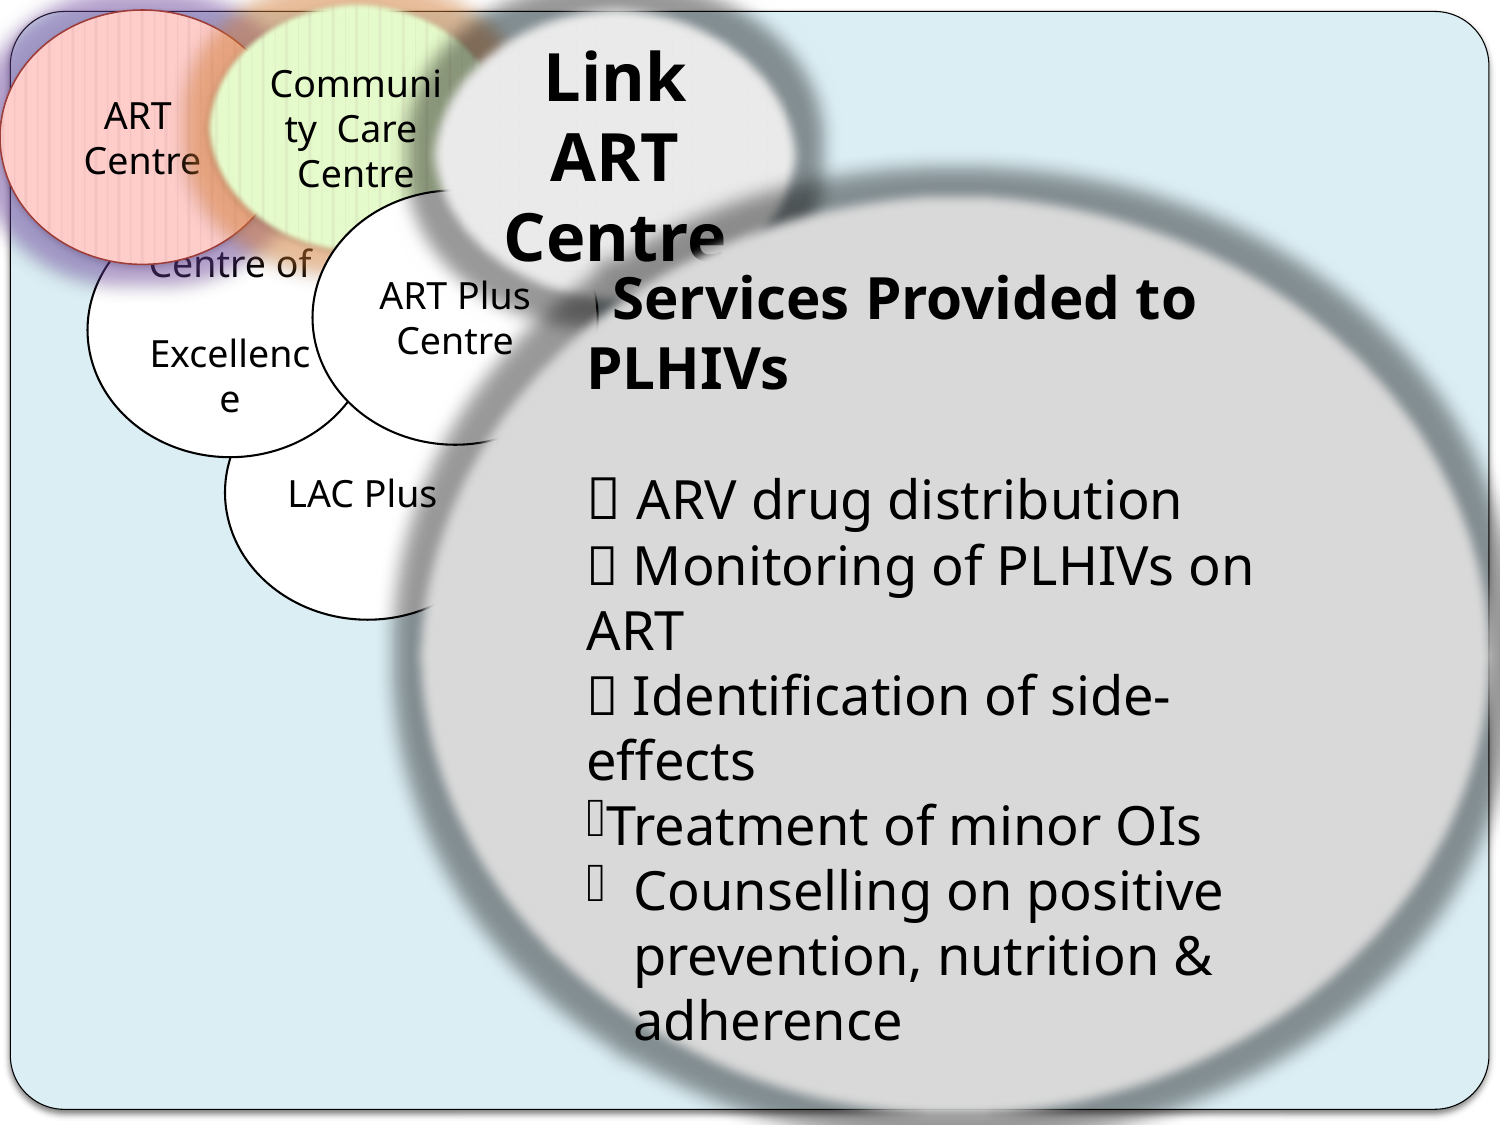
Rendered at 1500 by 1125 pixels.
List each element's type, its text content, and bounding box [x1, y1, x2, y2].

text_box Services Provided to PLHIVs  ARV drug distribution  Monitoring of PLHIVs on ART  Identification of side-effects Treatment of minor OIs Counselling on positive prevention, nutrition & adherence [428, 203, 1485, 1108]
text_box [0, 0, 806, 620]
